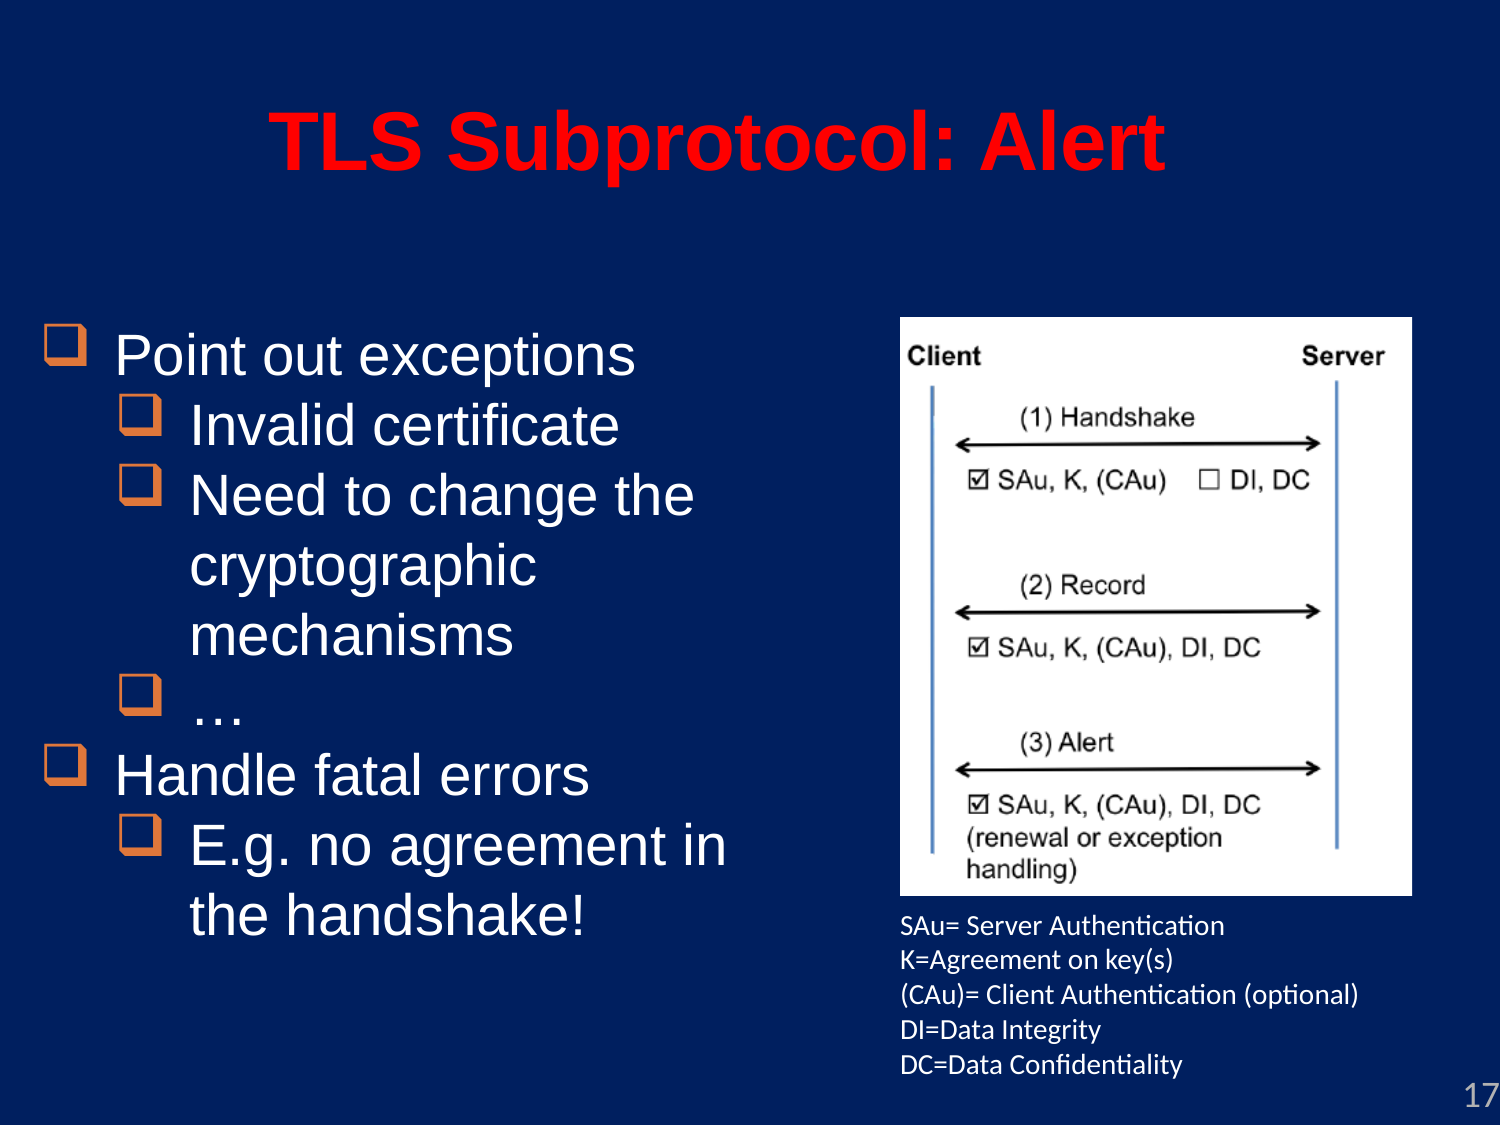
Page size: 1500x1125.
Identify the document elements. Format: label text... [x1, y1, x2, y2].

text_box TLS Subprotocol: Alert [70, 87, 1363, 188]
text_box Point out exceptions Invalid certificate Need to change the cryptographic mechanisms … Handle fatal errors E.g. no agreement in the handshake! [37, 317, 900, 948]
slide_number 17 [1437, 1069, 1500, 1115]
picture [899, 316, 1413, 897]
text_box SAu= Server Authentication K=Agreement on key(s) (CAu)= Client Authentication (optional) DI=Data Integrity DC=Data Confidentiality [900, 905, 1455, 1125]
